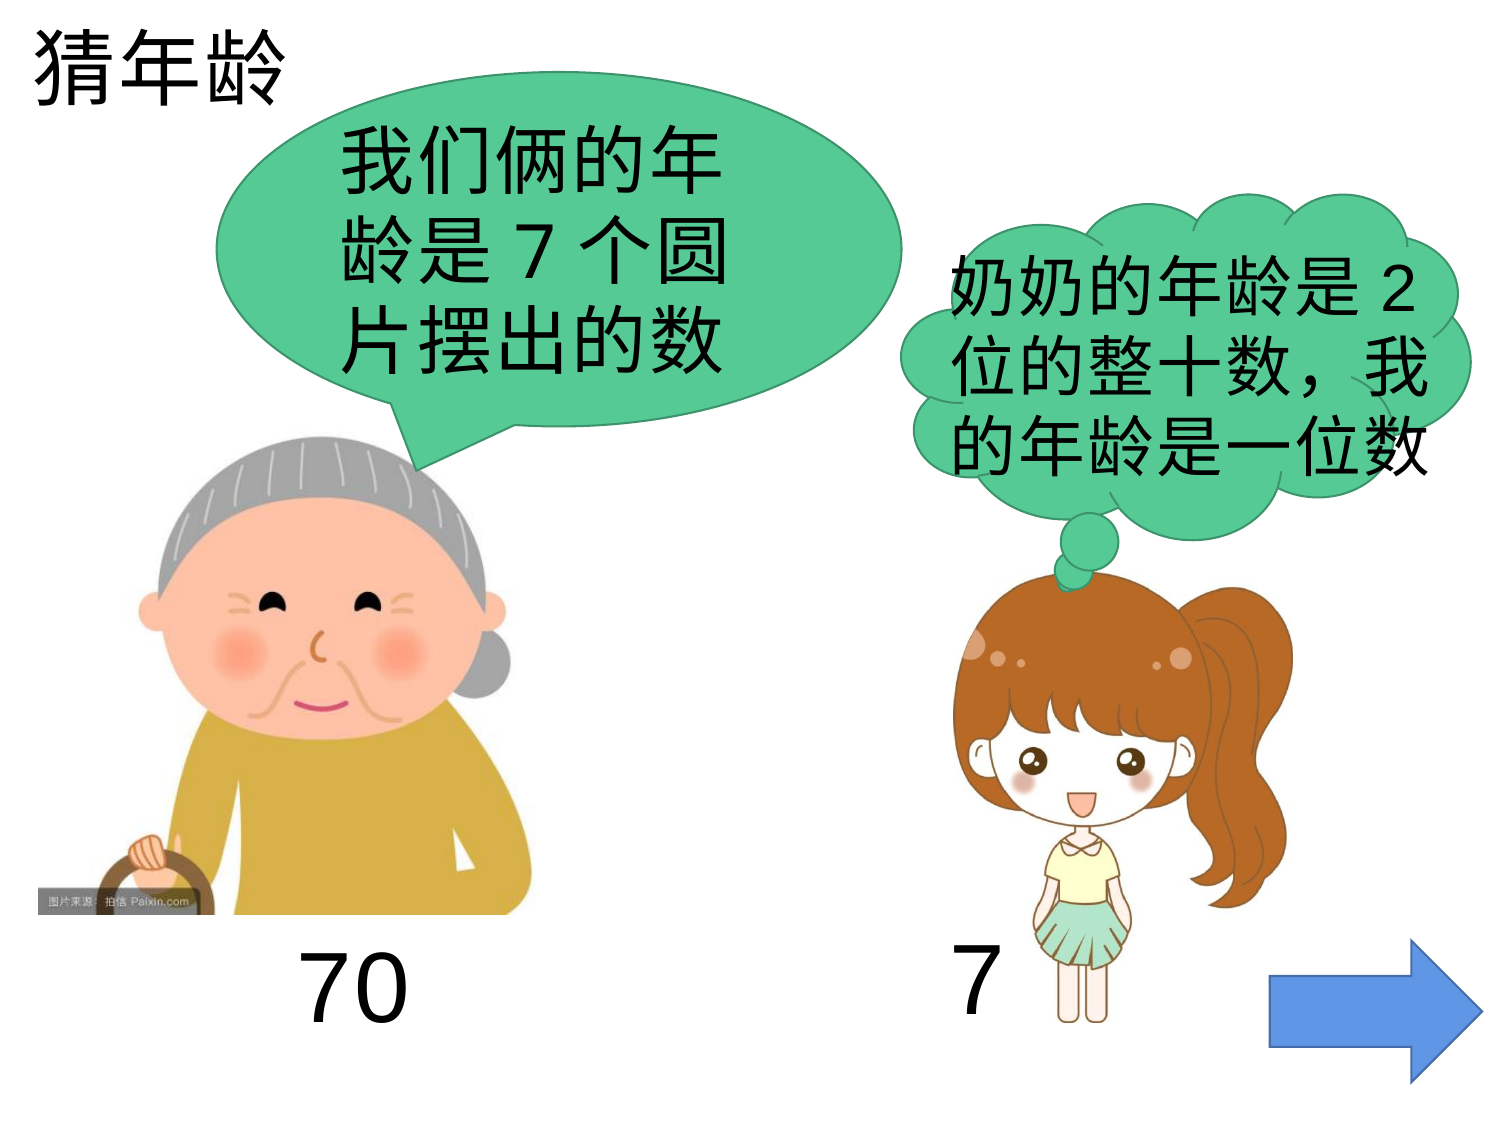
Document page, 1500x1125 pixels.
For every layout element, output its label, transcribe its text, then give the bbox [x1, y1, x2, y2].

text_box [1289, 493, 1346, 498]
text_box 7 [934, 907, 1039, 1043]
picture [953, 571, 1293, 1023]
text_box 猜年龄 [18, 9, 406, 124]
text_box 70 [281, 915, 480, 1050]
text_box [360, 71, 759, 105]
text_box [216, 119, 325, 360]
text_box [992, 194, 1407, 237]
text_box 奶奶的年龄是2位的整十数，我的年龄是一位数 [934, 237, 1471, 493]
text_box [793, 119, 902, 379]
text_box [901, 313, 934, 467]
picture [37, 360, 593, 915]
text_box [992, 493, 1276, 571]
text_box [1269, 940, 1483, 1083]
text_box 我们俩的年龄是7个圆片摆出的数 [325, 105, 793, 391]
text_box [593, 391, 765, 426]
